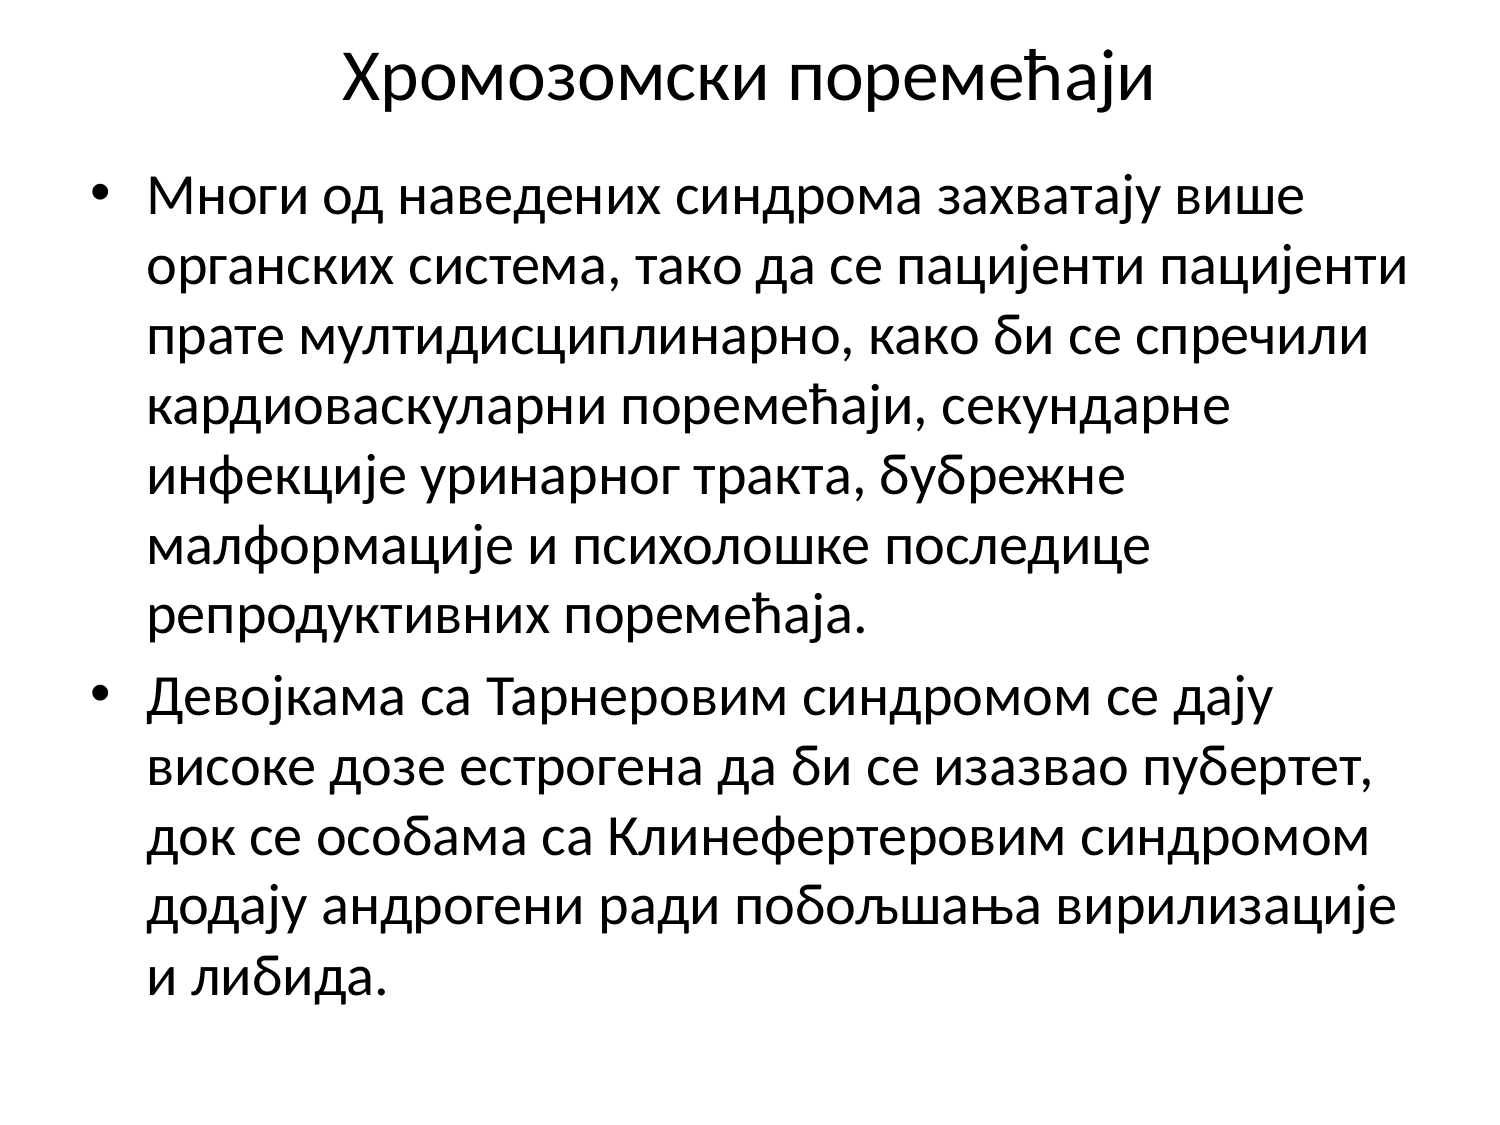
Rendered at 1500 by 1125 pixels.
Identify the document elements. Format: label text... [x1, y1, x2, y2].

title Хромозомски поремећаји [75, 19, 1425, 124]
list Многи од наведених синдрома захватају више органских система, тако да се пацијенти пацијенти прате мултидисциплинарно, како би се спречили кардиоваскуларни поремећаји, секундарне инфекције уринарног тракта, бубрежне малформације и психолошке последице репродуктивних поремећаја. Девојкама са Тарнеровим синдромом се дају високе дозе естрогена да би се изазвао пубертет, док се особама са Клинефертеровим синдромом додају андрогени ради побољшања вирилизације и либида. [75, 149, 1425, 1047]
